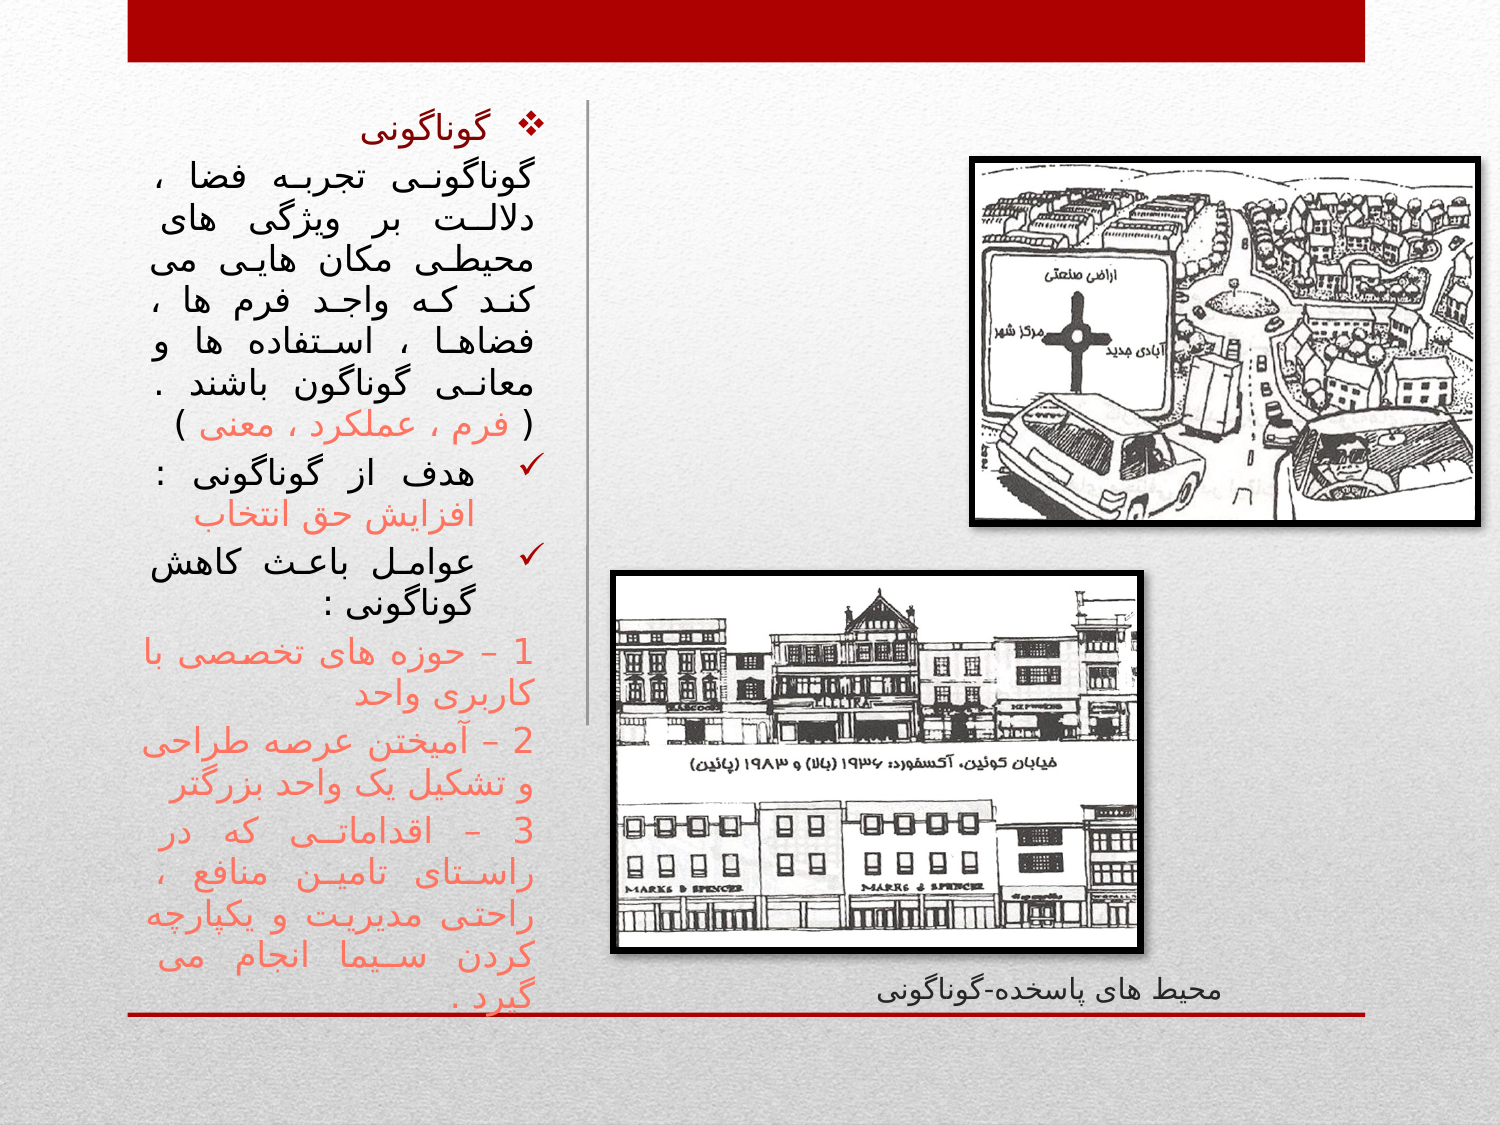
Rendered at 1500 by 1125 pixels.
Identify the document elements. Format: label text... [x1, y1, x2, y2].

title محیط های پاسخده-گوناگونی [550, 750, 1238, 1013]
list گوناگونی گوناگونی تجربه فضا ، دلالت بر ویژگی های محیطی مکان هایی می کند که واجد فرم ها ، فضاها ، استفاده ها و معانی گوناگون باشند . ( فرم ، عملکرد ، معنی ) هدف از گوناگونی : افزایش حق انتخاب عوامل باعث کاهش گوناگونی : 1 – حوزه های تخصصی با کاربری واحد 2 – آمیختن عرصه طراحی و تشکیل یک واحد بزرگتر 3 – اقداماتی که در راستای تامین منافع ، راحتی مدیریت و یکپارچه کردن سیما انجام می گیرد . [125, 99, 550, 1038]
picture [0, 0, 1500, 1125]
